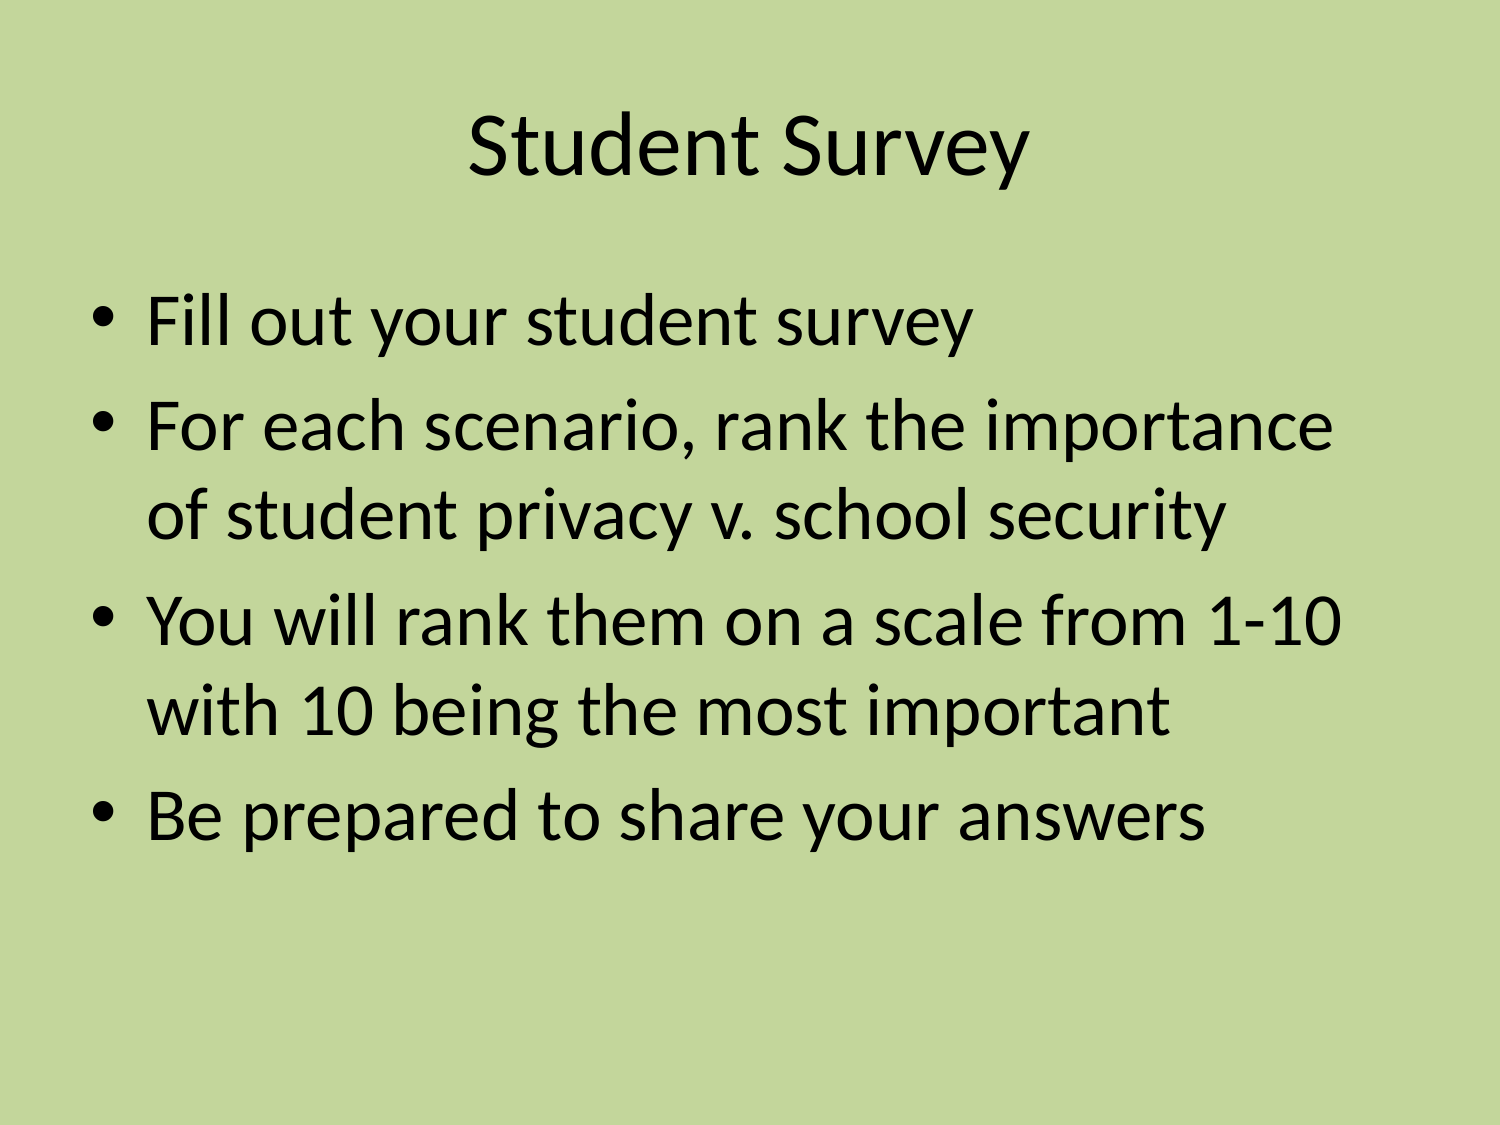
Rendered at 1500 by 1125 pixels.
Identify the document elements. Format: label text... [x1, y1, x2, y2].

list Fill out your student survey For each scenario, rank the importance of student privacy v. school security You will rank them on a scale from 1-10 with 10 being the most important Be prepared to share your answers [75, 262, 1425, 1005]
title Student Survey [75, 45, 1425, 233]
